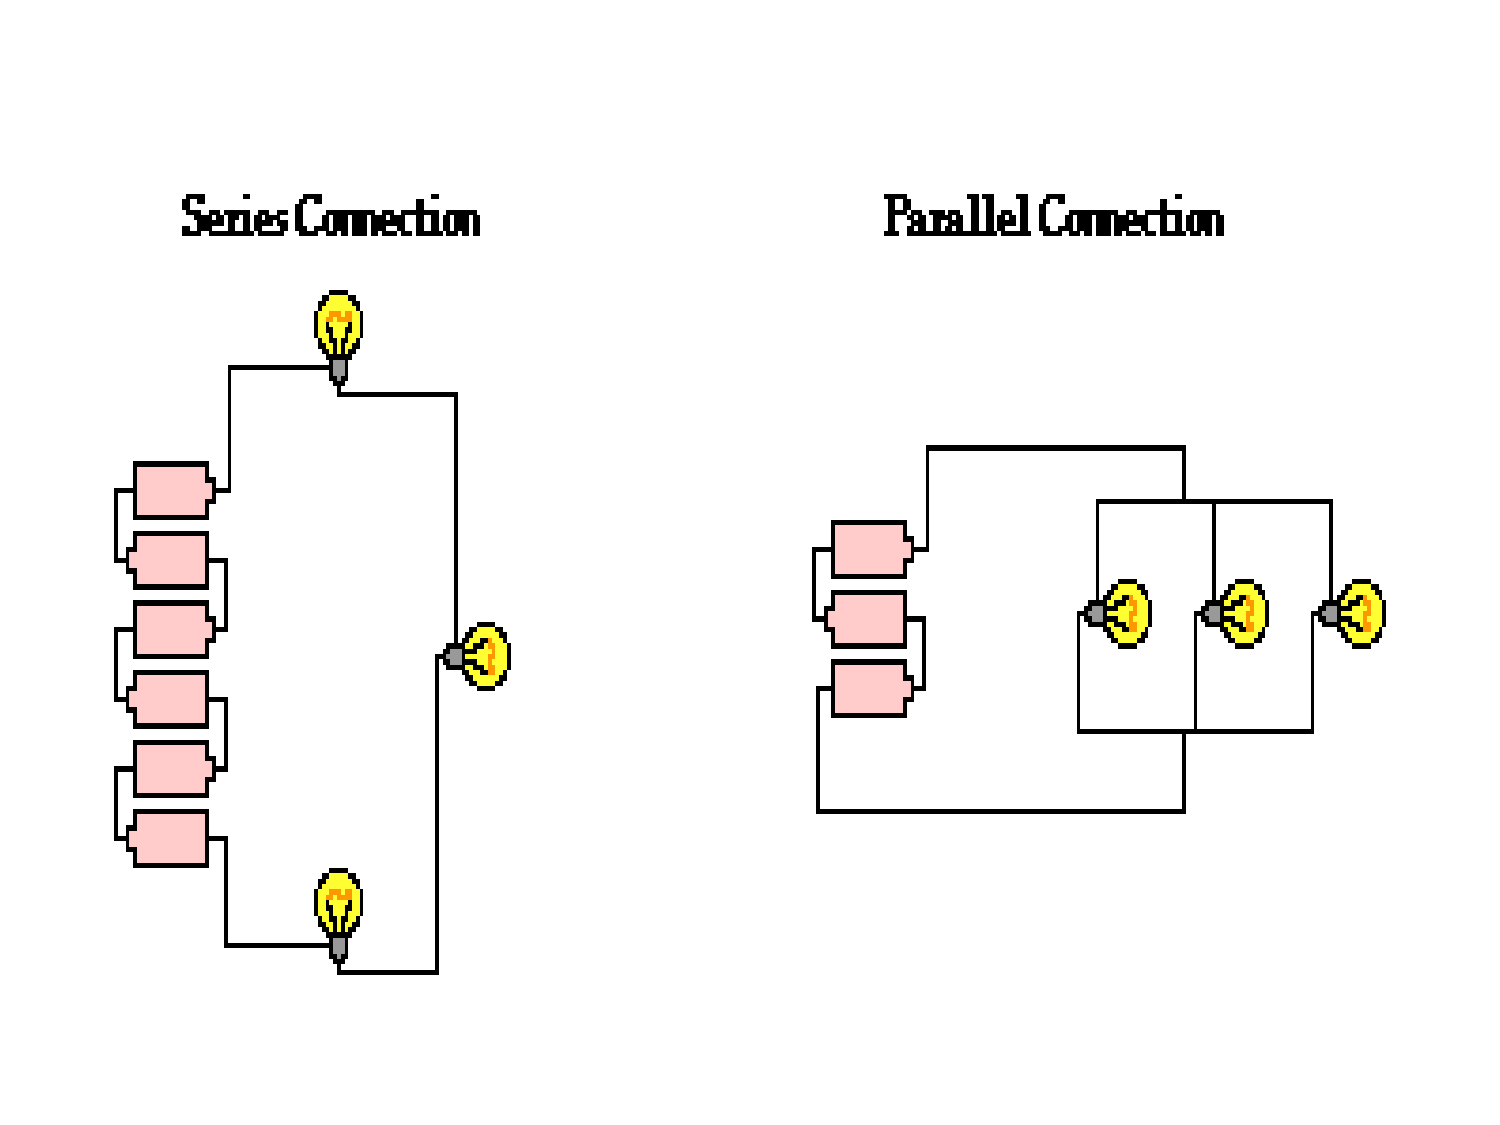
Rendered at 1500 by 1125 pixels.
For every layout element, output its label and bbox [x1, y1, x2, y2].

picture [62, 162, 1413, 1013]
